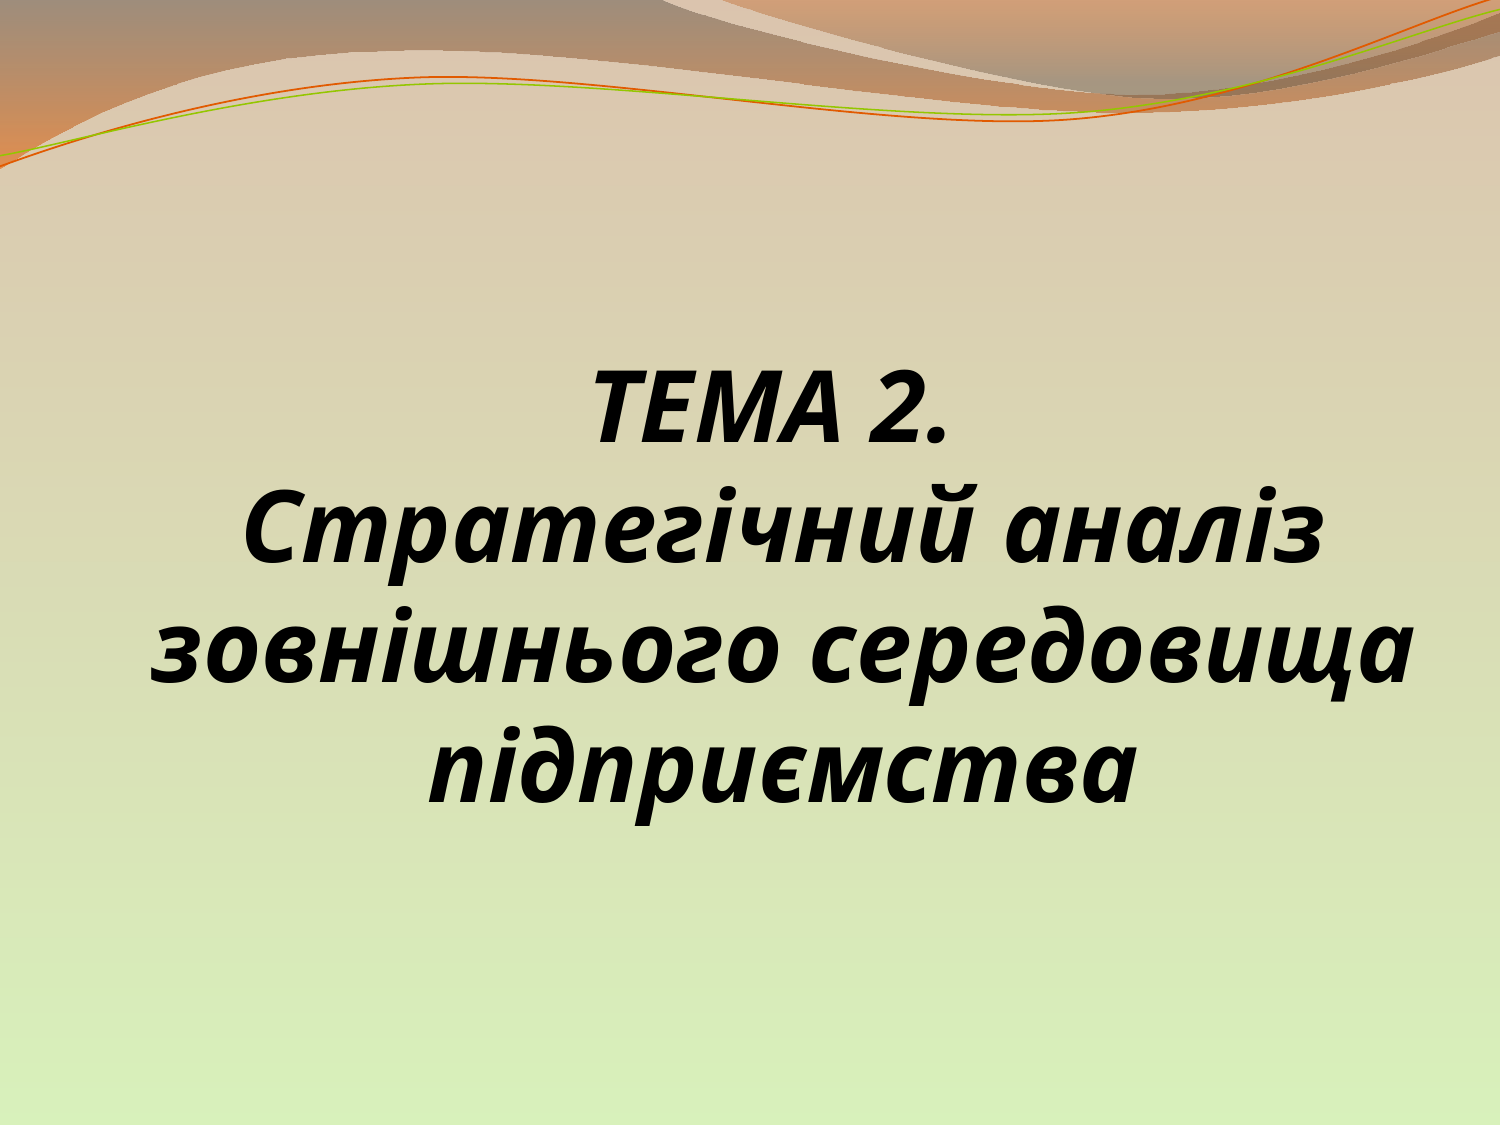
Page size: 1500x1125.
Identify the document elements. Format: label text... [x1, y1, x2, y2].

title ТЕМА 2. Стратегічний аналіз зовнішнього середовища підприємства [135, 219, 1435, 823]
